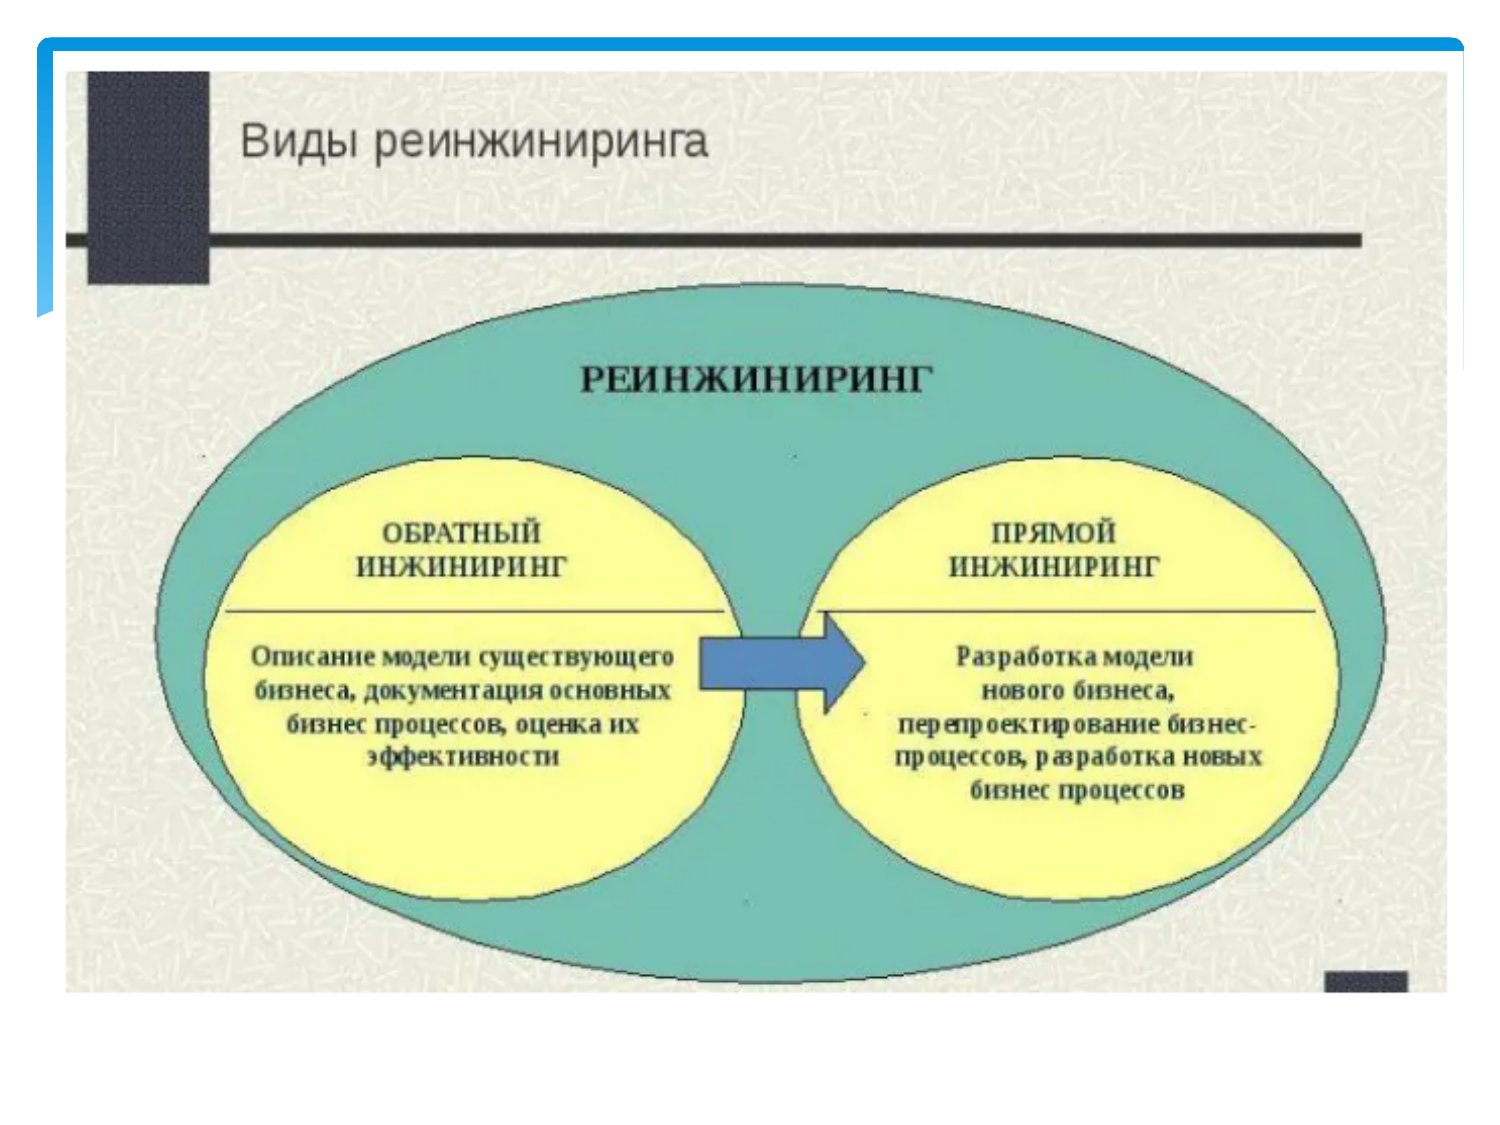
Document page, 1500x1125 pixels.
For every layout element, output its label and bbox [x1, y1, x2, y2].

picture [52, 52, 1464, 1049]
